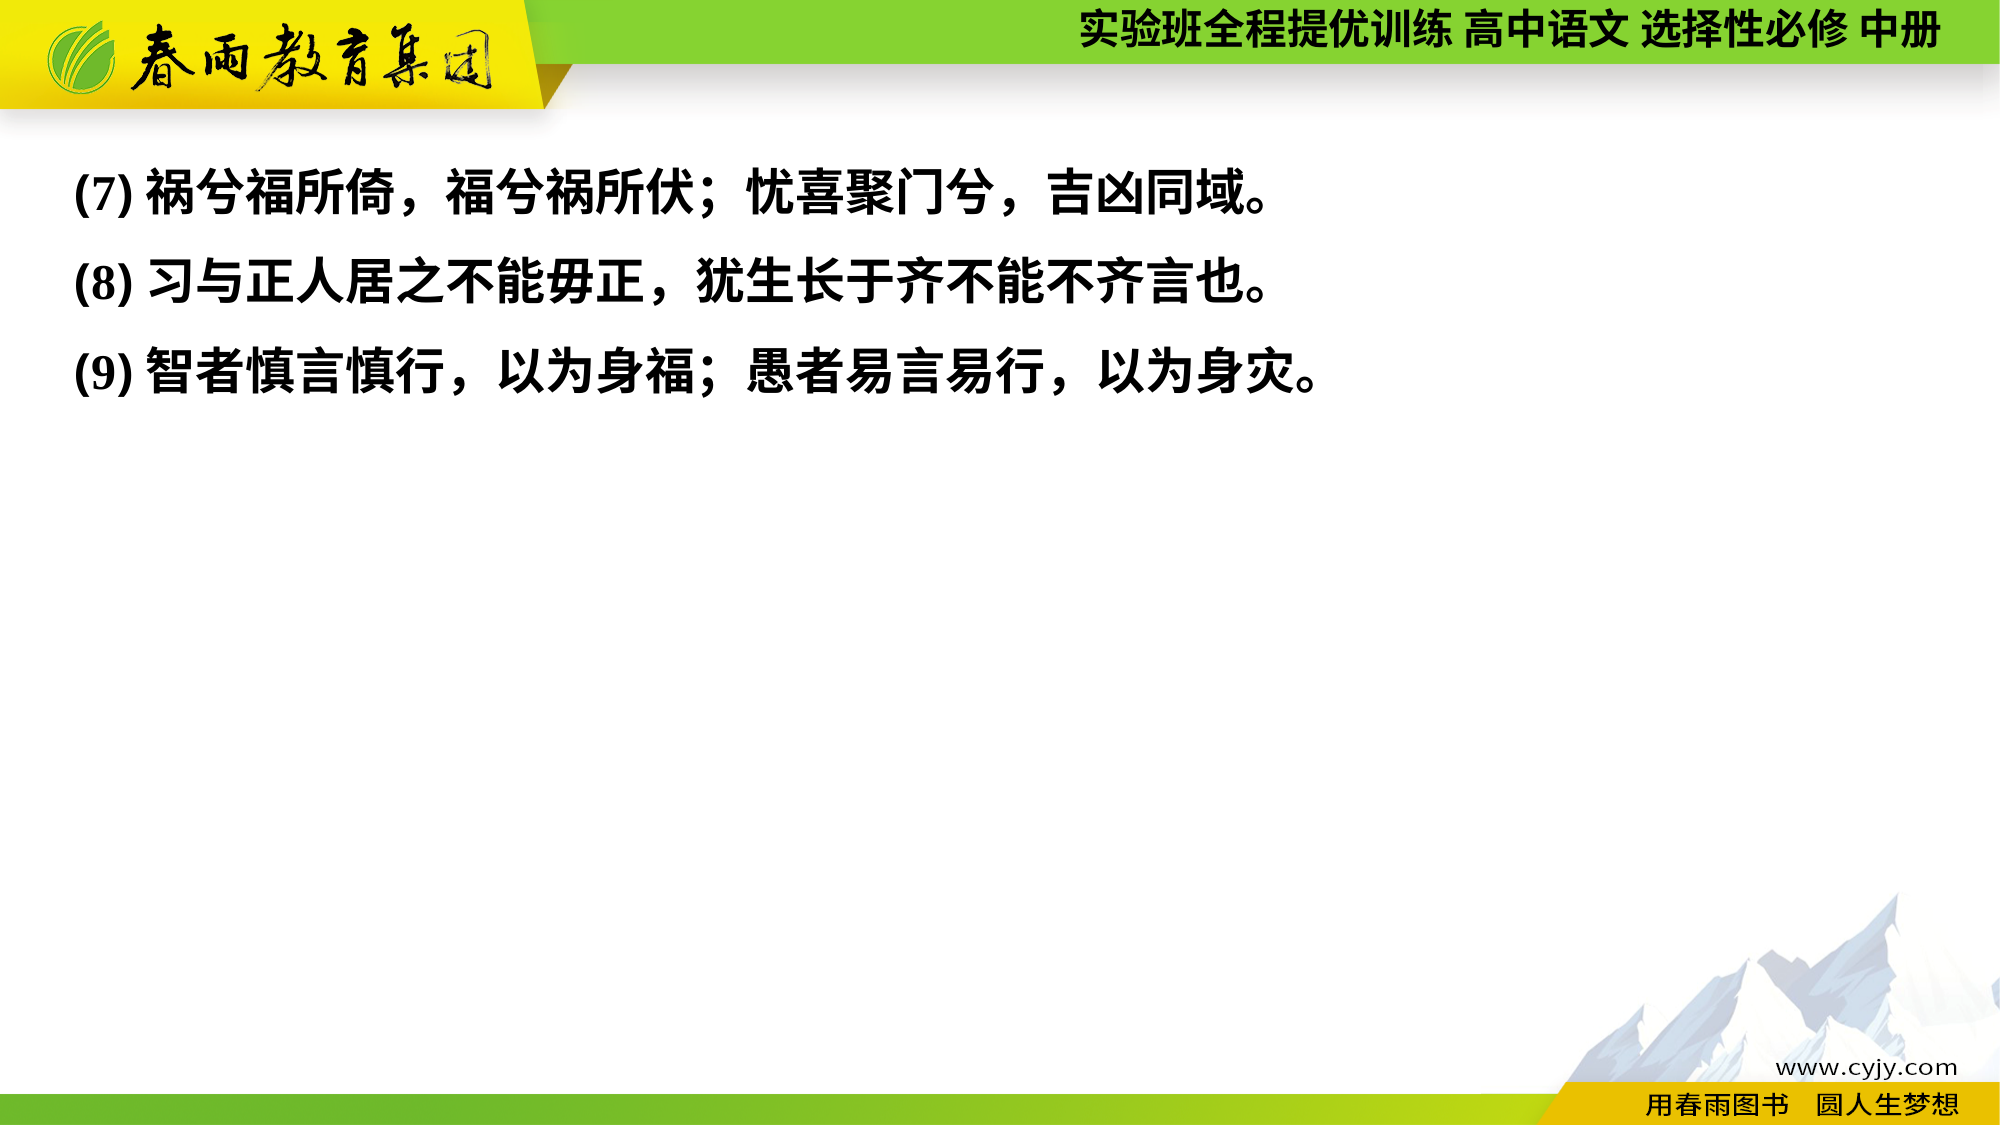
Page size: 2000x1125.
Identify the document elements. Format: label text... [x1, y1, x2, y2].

list (7)祸兮福所倚，福兮祸所伏；忧喜聚门兮，吉凶同域。 (8)习与正人居之不能毋正，犹生长于齐不能不齐言也。 (9)智者慎言慎行，以为身福；愚者易言易行，以为身灾。 [59, 122, 1944, 399]
picture [0, 0, 2000, 1125]
